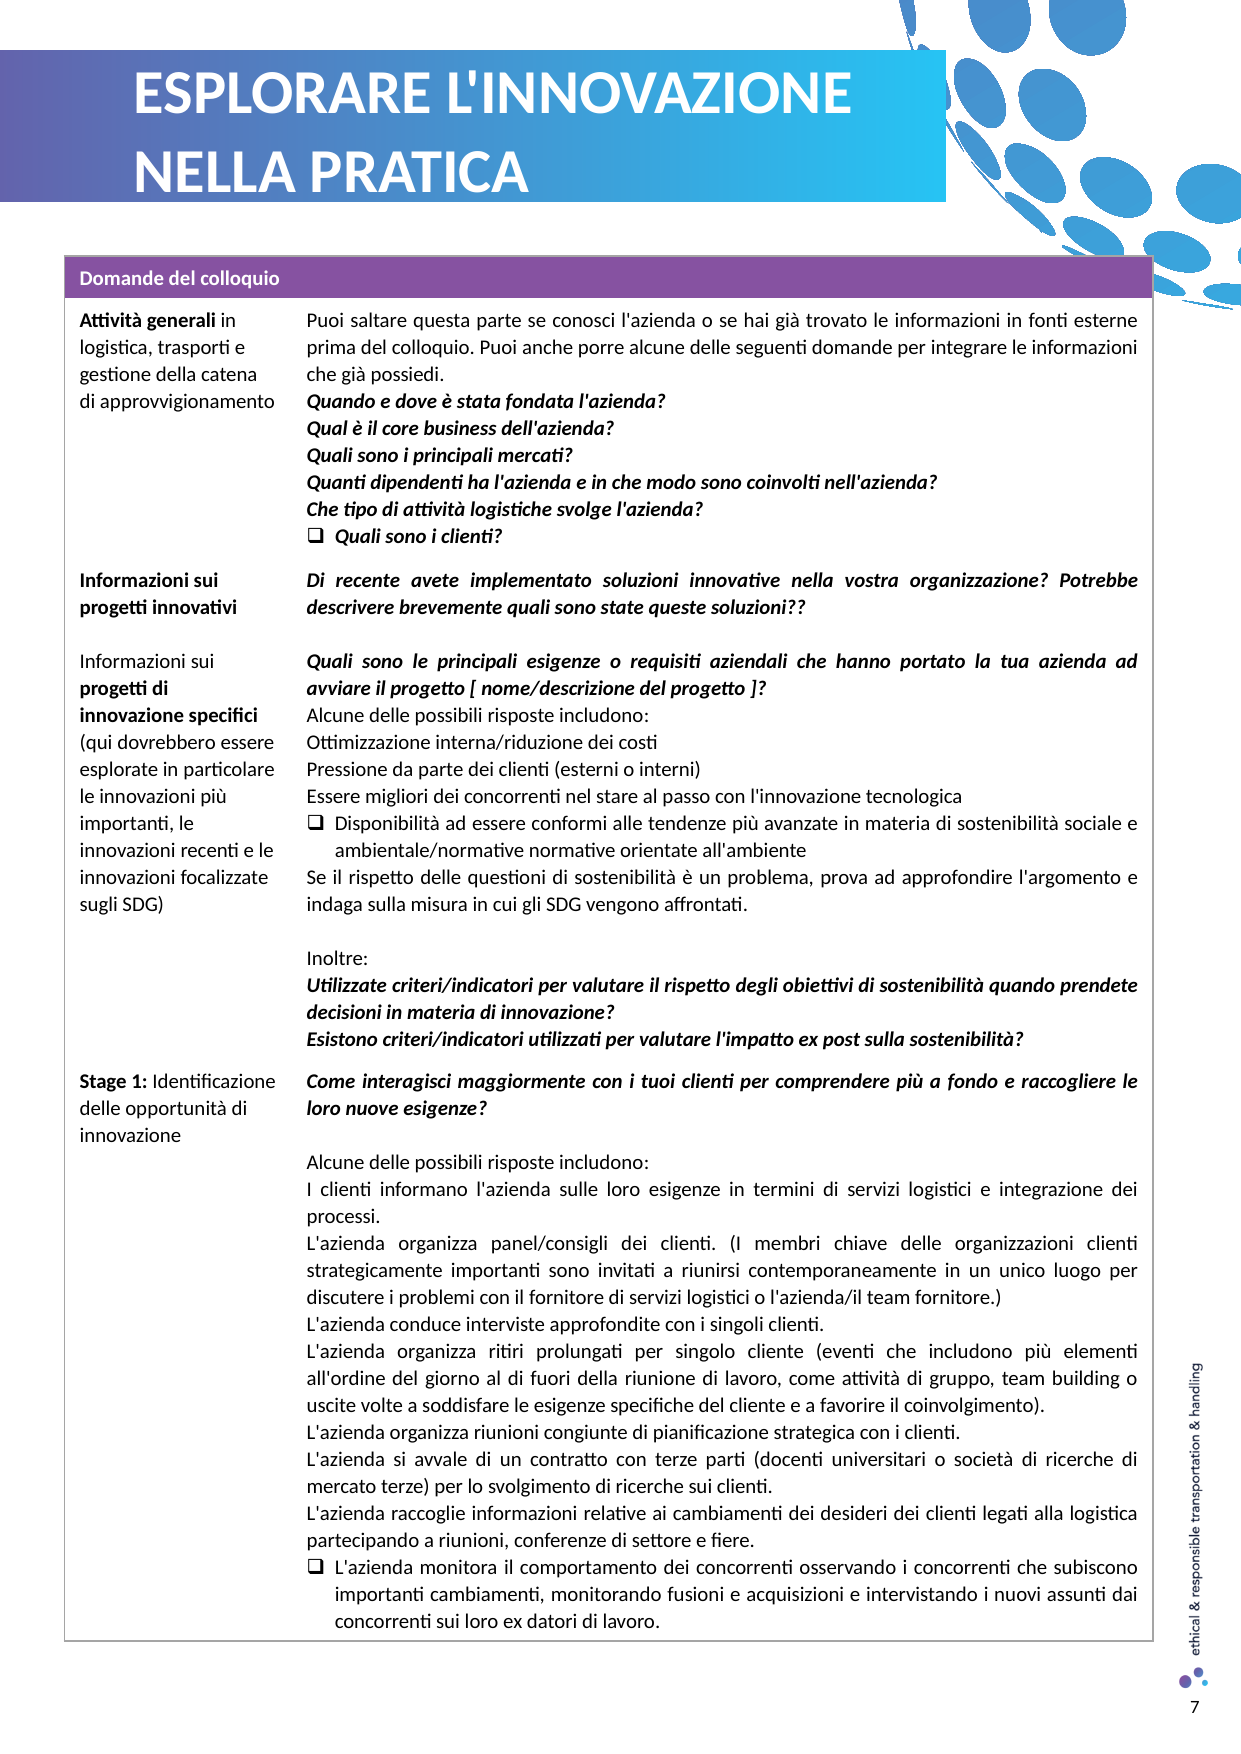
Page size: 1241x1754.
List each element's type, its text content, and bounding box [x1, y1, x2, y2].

text_box [1049, 0, 1127, 56]
text_box [1018, 69, 1087, 141]
table_cell Quali sono le principali esigenze o requisiti aziendali che hanno portato la tua azienda ad avviare il progetto [ nome/descrizione del progetto ]? Alcune delle possibili risposte includono: Ottimizzazione interna/riduzione dei costi Pressione da parte dei clienti (esterni o interni) Essere migliori dei concorrenti nel stare al passo con l'innovazione tecnologica Disponibilità ad essere conformi alle tendenze più avanzate in materia di sostenibilità sociale e ambientale/normative normative orientate all'ambiente Se il rispetto delle questioni di sostenibilità è un problema, prova ad approfondire l'argomento e indaga sulla misura in cui gli SDG vengono affrontati. Inoltre: Utilizzate criteri/indicatori per valutare il rispetto degli obiettivi di sostenibilità quando prendete decisioni in materia di innovazione? Esistono criteri/indicatori utilizzati per valutare l'impatto ex post sulla sostenibilità? [292, 639, 1152, 1059]
text_box [1080, 157, 1152, 218]
text_box [946, 80, 951, 110]
table_cell Informazioni sui progetti di innovazione specifici (qui dovrebbero essere esplorate in particolare le innovazioni più importanti, le innovazioni recenti e le innovazioni focalizzate sugli SDG) [65, 639, 292, 1059]
table_header Domande del colloquio [65, 257, 1152, 298]
slide_number 7 [1153, 1676, 1215, 1736]
text_box [954, 58, 1006, 128]
table_cell Stage 1: Identificazione delle opportunità di innovazione [65, 1059, 292, 1640]
text_box [1062, 245, 1086, 255]
text_box [946, 119, 1056, 236]
text_box [968, 0, 1031, 53]
list ESPLORARE L'INNOVAZIONE NELLA PRATICA [0, 50, 946, 202]
text_box [1154, 274, 1186, 296]
text_box [1203, 283, 1241, 306]
table_cell Informazioni sui progetti innovativi [65, 558, 292, 639]
text_box [1176, 164, 1241, 224]
table_cell Di recente avete implementato soluzioni innovative nella vostra organizzazione? Potrebbe descrivere brevemente quali sono state queste soluzioni?? [292, 558, 1152, 639]
text_box [1063, 216, 1124, 255]
table_cell Puoi saltare questa parte se conosci l'azienda o se hai già trovato le informazioni in fonti esterne prima del colloquio. Puoi anche porre alcune delle seguenti domande per integrare le informazioni che già possiedi. Quando e dove è stata fondata l'azienda? Qual è il core business dell'azienda? Quali sono i principali mercati? Quanti dipendenti ha l'azienda e in che modo sono coinvolti nell'azienda? Che tipo di attività logistiche svolge l'azienda? Quali sono i clienti? [292, 298, 1152, 558]
text_box [1182, 300, 1233, 310]
text_box [917, 44, 930, 50]
picture [1179, 1357, 1217, 1680]
text_box [1004, 143, 1066, 203]
text_box [1143, 231, 1211, 273]
table_cell Attività generali in logistica, trasporti e gestione della catena di approvvigionamento [65, 298, 292, 558]
table_cell Come interagisci maggiormente con i tuoi clienti per comprendere più a fondo e raccogliere le loro nuove esigenze? Alcune delle possibili risposte includono: I clienti informano l'azienda sulle loro esigenze in termini di servizi logistici e integrazione dei processi. L'azienda organizza panel/consigli dei clienti. (I membri chiave delle organizzazioni clienti strategicamente importanti sono invitati a riunirsi contemporaneamente in un unico luogo per discutere i problemi con il fornitore di servizi logistici o l'azienda/il team fornitore.) L'azienda conduce interviste approfondite con i singoli clienti. L'azienda organizza ritiri prolungati per singolo cliente (eventi che includono più elementi all'ordine del giorno al di fuori della riunione di lavoro, come attività di gruppo, team building o uscite volte a soddisfare le esigenze specifiche del cliente e a favorire il coinvolgimento). L'azienda organizza riunioni congiunte di pianificazione strategica con i clienti. L'azienda si avvale di un contratto con terze parti (docenti universitari o società di ricerche di mercato terze) per lo svolgimento di ricerche sui clienti. L'azienda raccoglie informazioni relative ai cambiamenti dei desideri dei clienti legati alla logistica partecipando a riunioni, conferenze di settore e fiere. L'azienda monitora il comportamento dei concorrenti osservando i concorrenti che subiscono importanti cambiamenti, monitorando fusioni e acquisizioni e intervistando i nuovi assunti dai concorrenti sui loro ex datori di lavoro. [292, 1059, 1152, 1640]
text_box [899, 0, 916, 50]
